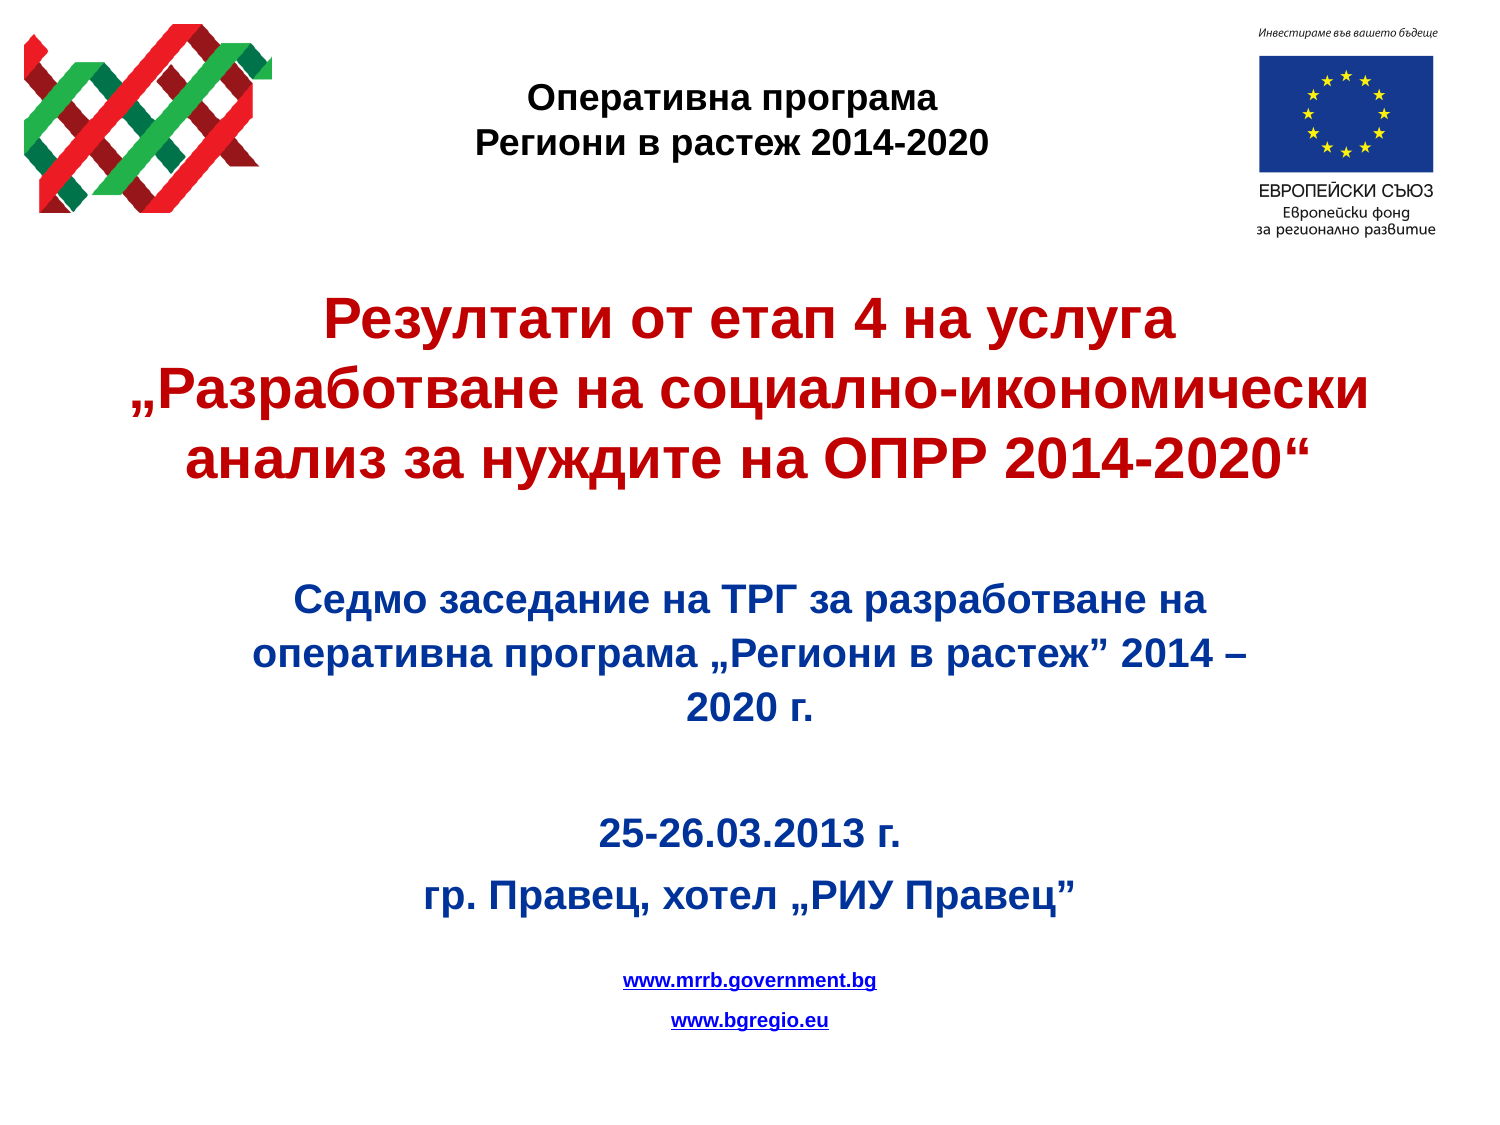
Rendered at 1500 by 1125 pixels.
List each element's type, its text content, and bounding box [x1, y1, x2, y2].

picture [1257, 27, 1438, 238]
text_box Оперативна програма Региони в растеж 2014-2020 [301, 65, 1164, 171]
picture [24, 24, 272, 213]
subtitle Седмо заседание на ТРГ за разработване на оперативна програма „Региони в растеж” 2014 – 2020 г. 25-26.03.2013 г. гр. Правец, хотел „РИУ Правец” www.mrrb.government.bg www.bgregio.eu [225, 515, 1275, 1047]
title Резултати от етап 4 на услуга „Разработване на социално-икономически анализ за нуждите на ОПРР 2014-2020“ [112, 255, 1388, 516]
